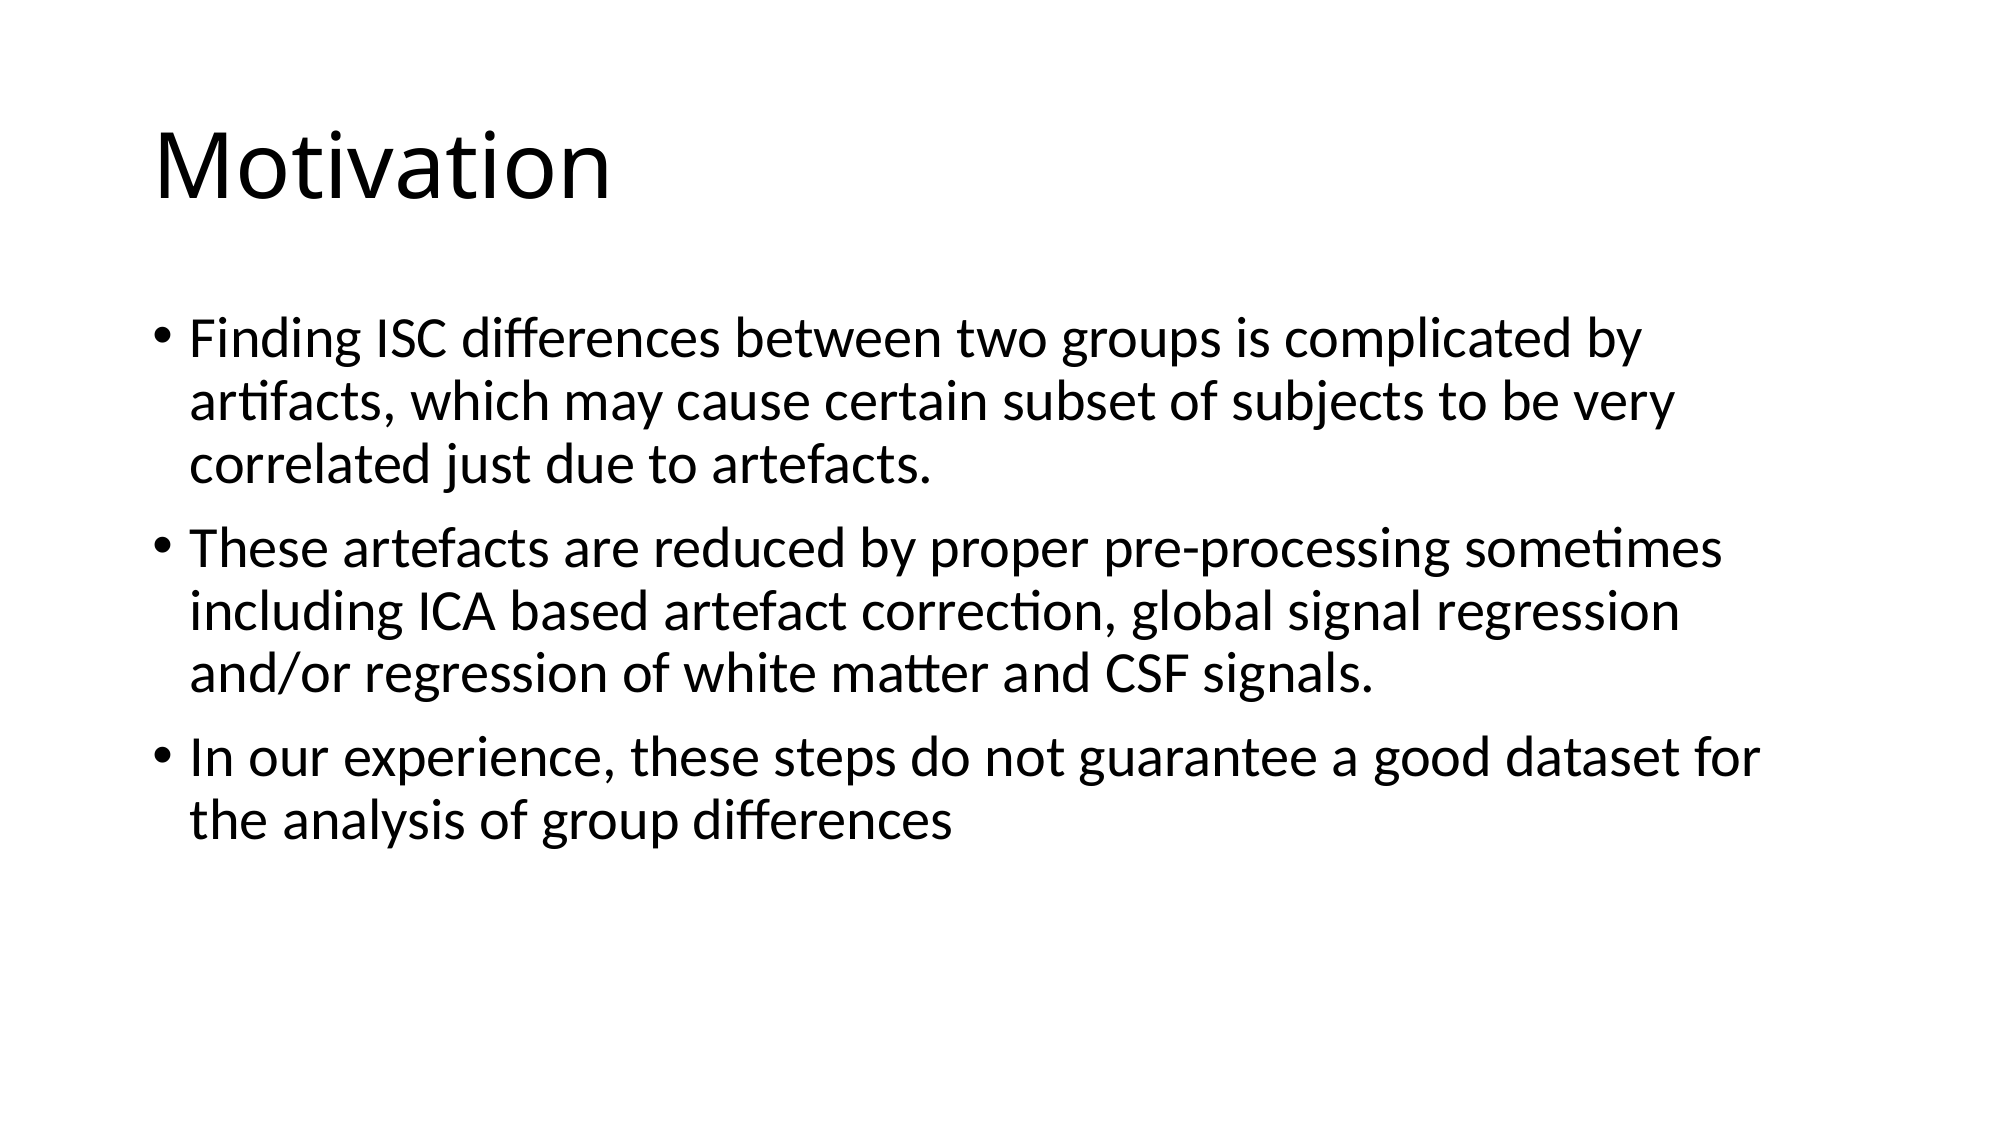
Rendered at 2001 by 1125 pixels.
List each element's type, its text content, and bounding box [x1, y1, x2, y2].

list Finding ISC differences between two groups is complicated by artifacts, which may cause certain subset of subjects to be very correlated just due to artefacts. These artefacts are reduced by proper pre-processing sometimes including ICA based artefact correction, global signal regression and/or regression of white matter and CSF signals. In our experience, these steps do not guarantee a good dataset for the analysis of group differences [137, 299, 1863, 1014]
title Motivation [137, 59, 1863, 278]
